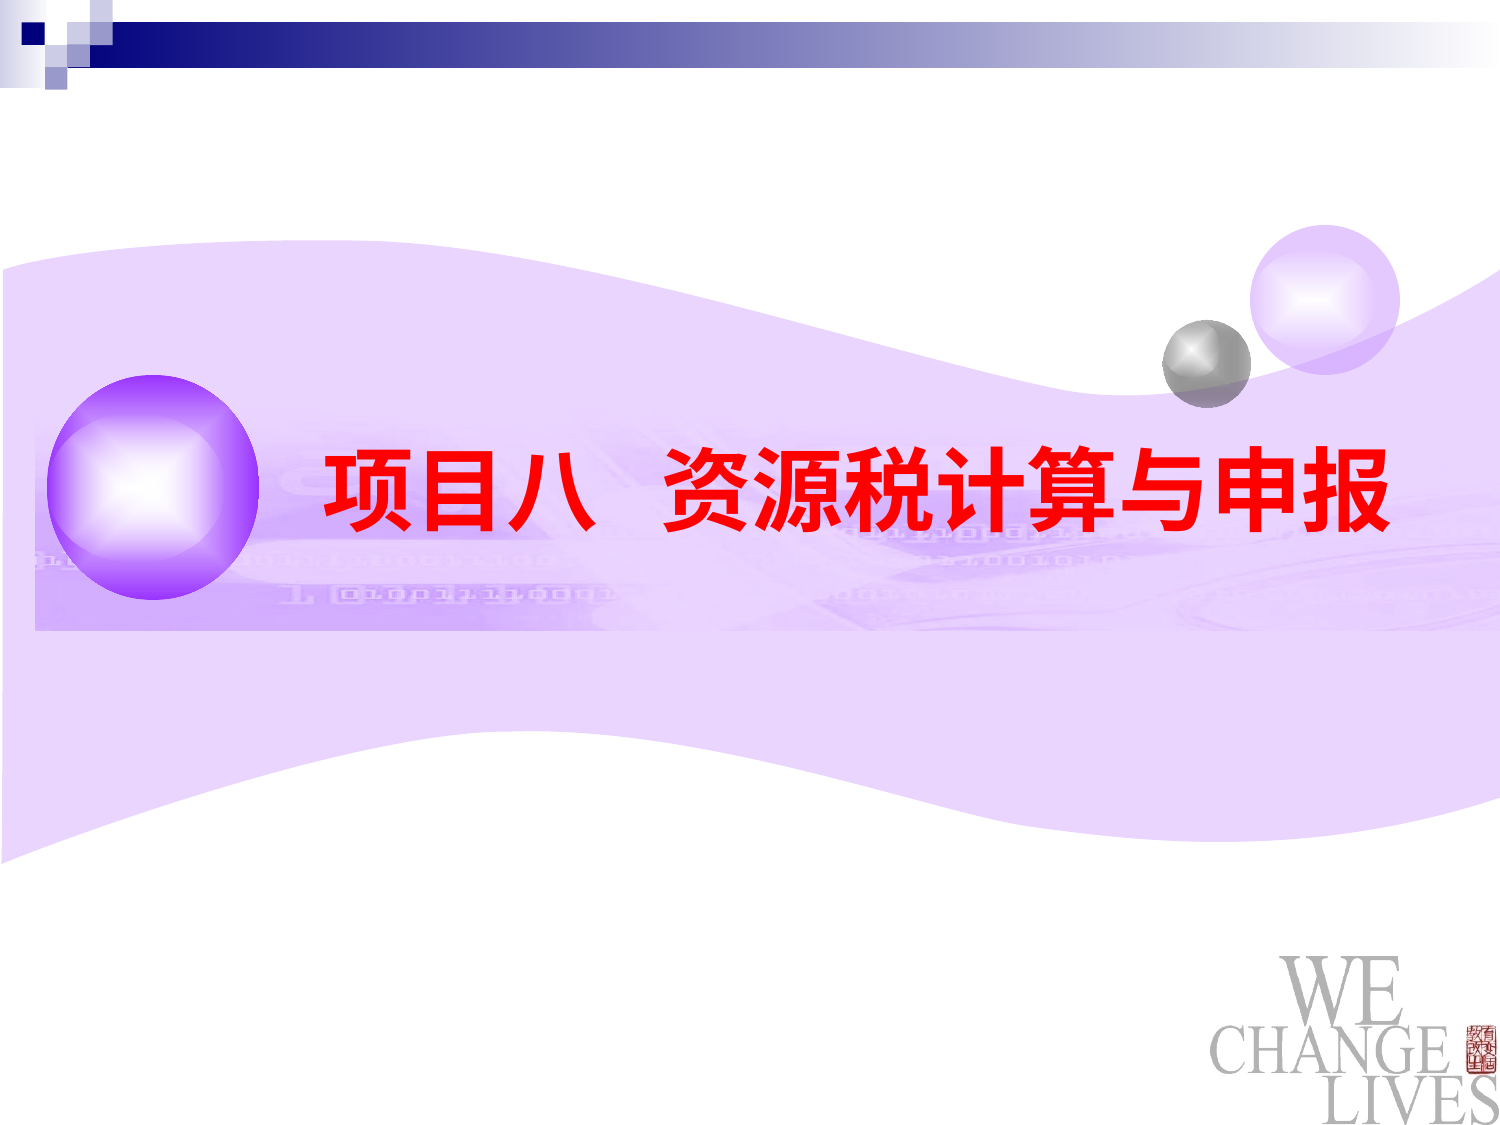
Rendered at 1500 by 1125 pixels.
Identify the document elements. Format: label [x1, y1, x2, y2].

text_box [46, 374, 260, 600]
text_box [1249, 224, 1400, 375]
picture [35, 354, 1500, 631]
text_box [1162, 319, 1250, 407]
text_box [1, 240, 1500, 865]
picture [1210, 956, 1499, 1125]
